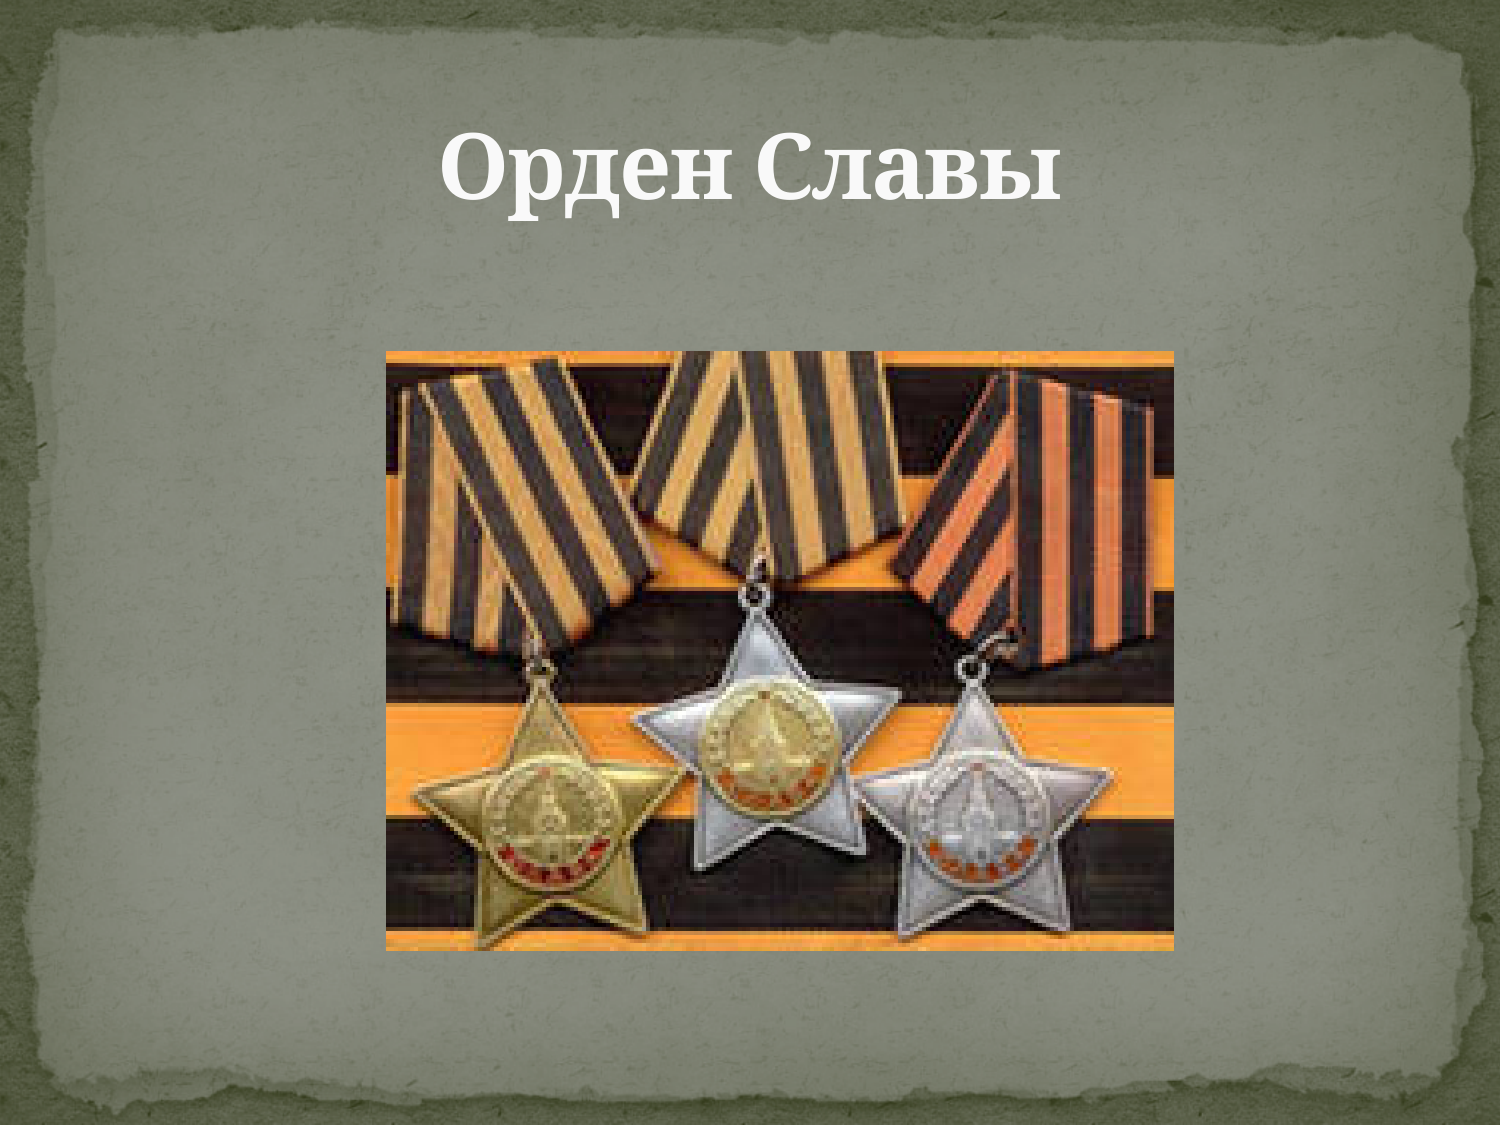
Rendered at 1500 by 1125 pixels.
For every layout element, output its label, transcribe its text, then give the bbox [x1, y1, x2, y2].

title Орден Славы [74, 24, 1425, 225]
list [389, 354, 1173, 950]
